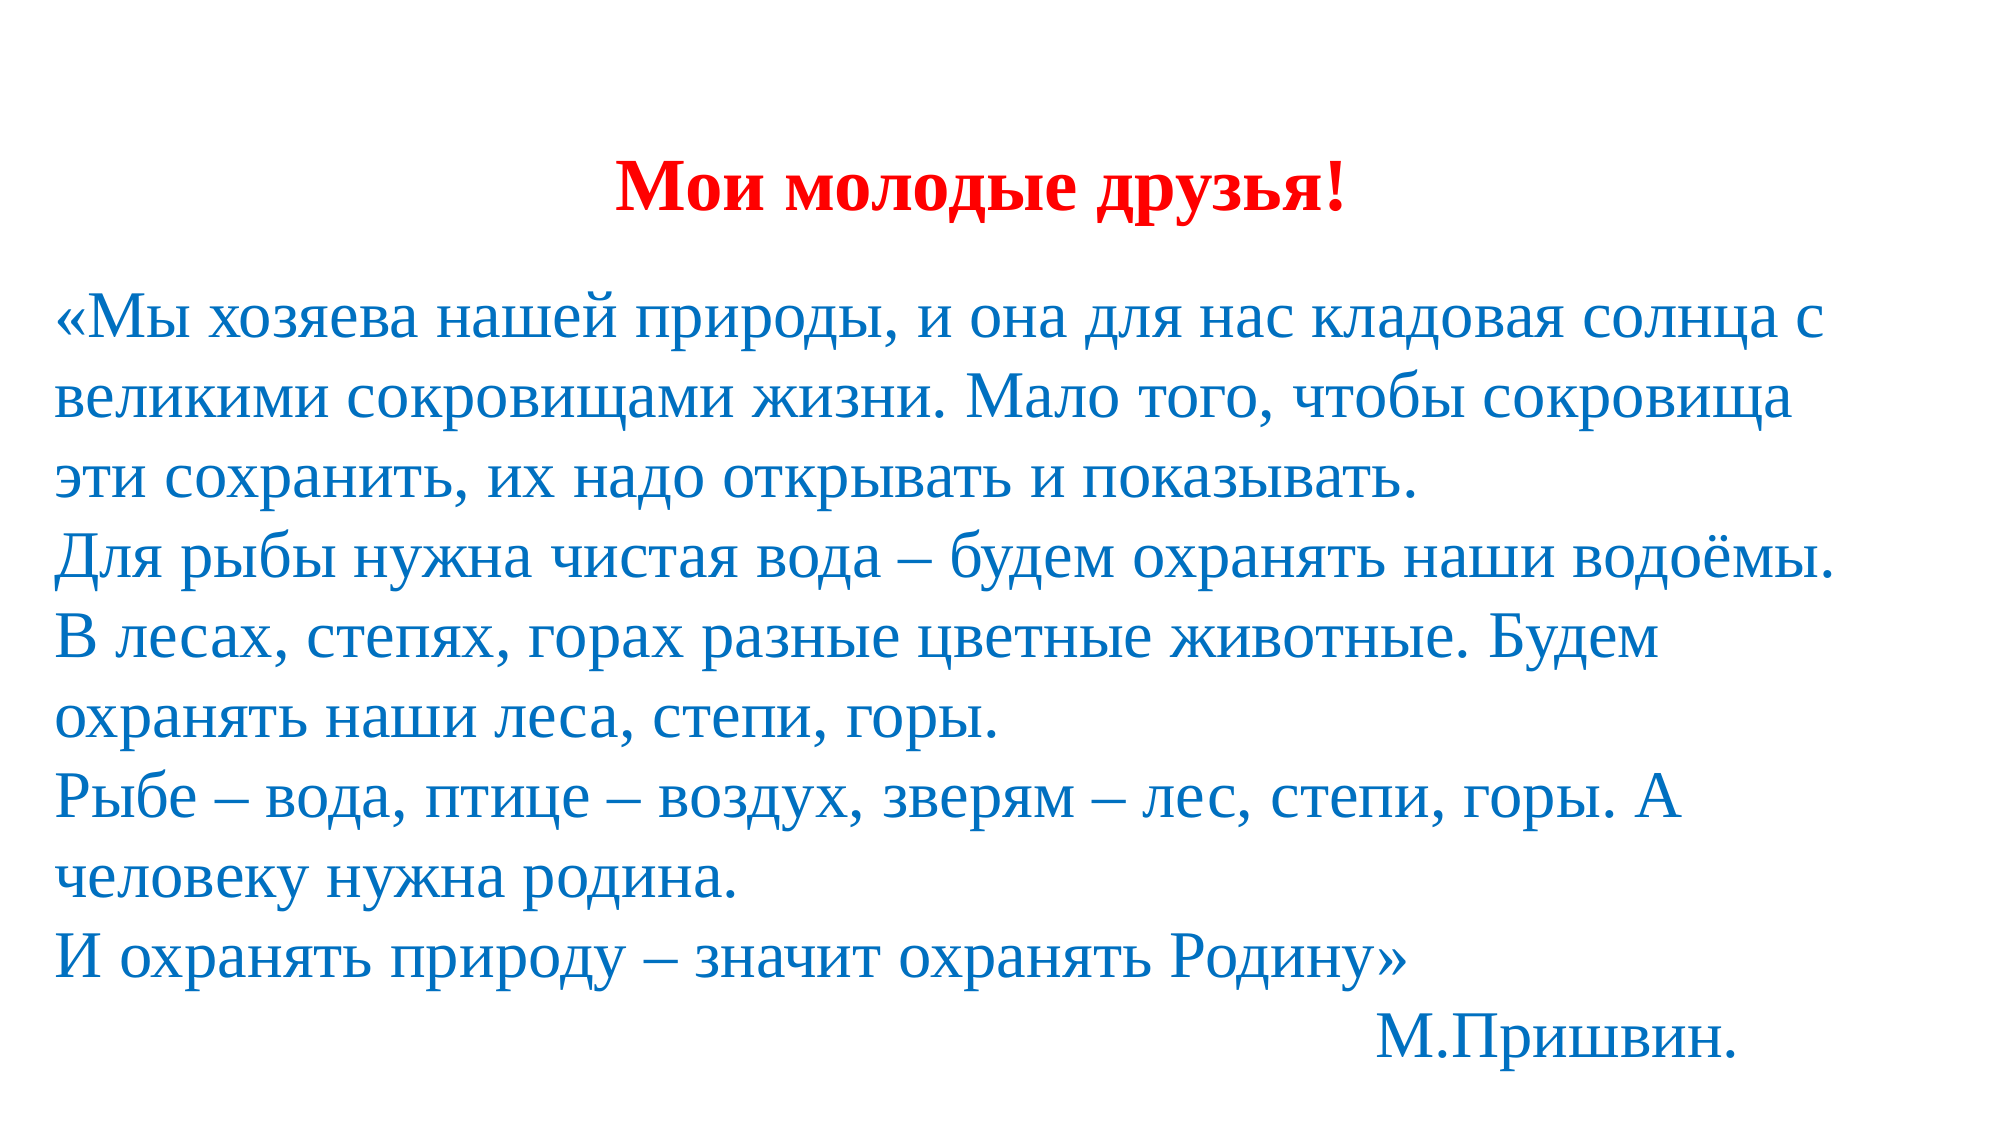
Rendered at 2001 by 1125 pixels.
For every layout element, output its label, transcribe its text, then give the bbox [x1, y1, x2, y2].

text_box Мои молодые друзья! «Мы хозяева нашей природы, и она для нас кладовая солнца с великими сокровищами жизни. Мало того, чтобы сокровища эти сохранить, их надо открывать и показывать. Для рыбы нужна чистая вода – будем охранять наши водоёмы. В лесах, степях, горах разные цветные животные. Будем охранять наши леса, степи, горы. Рыбе – вода, птице – воздух, зверям – лес, степи, горы. А человеку нужна родина. И охранять природу – значит охранять Родину» М.Пришвин. [39, 128, 1914, 1125]
